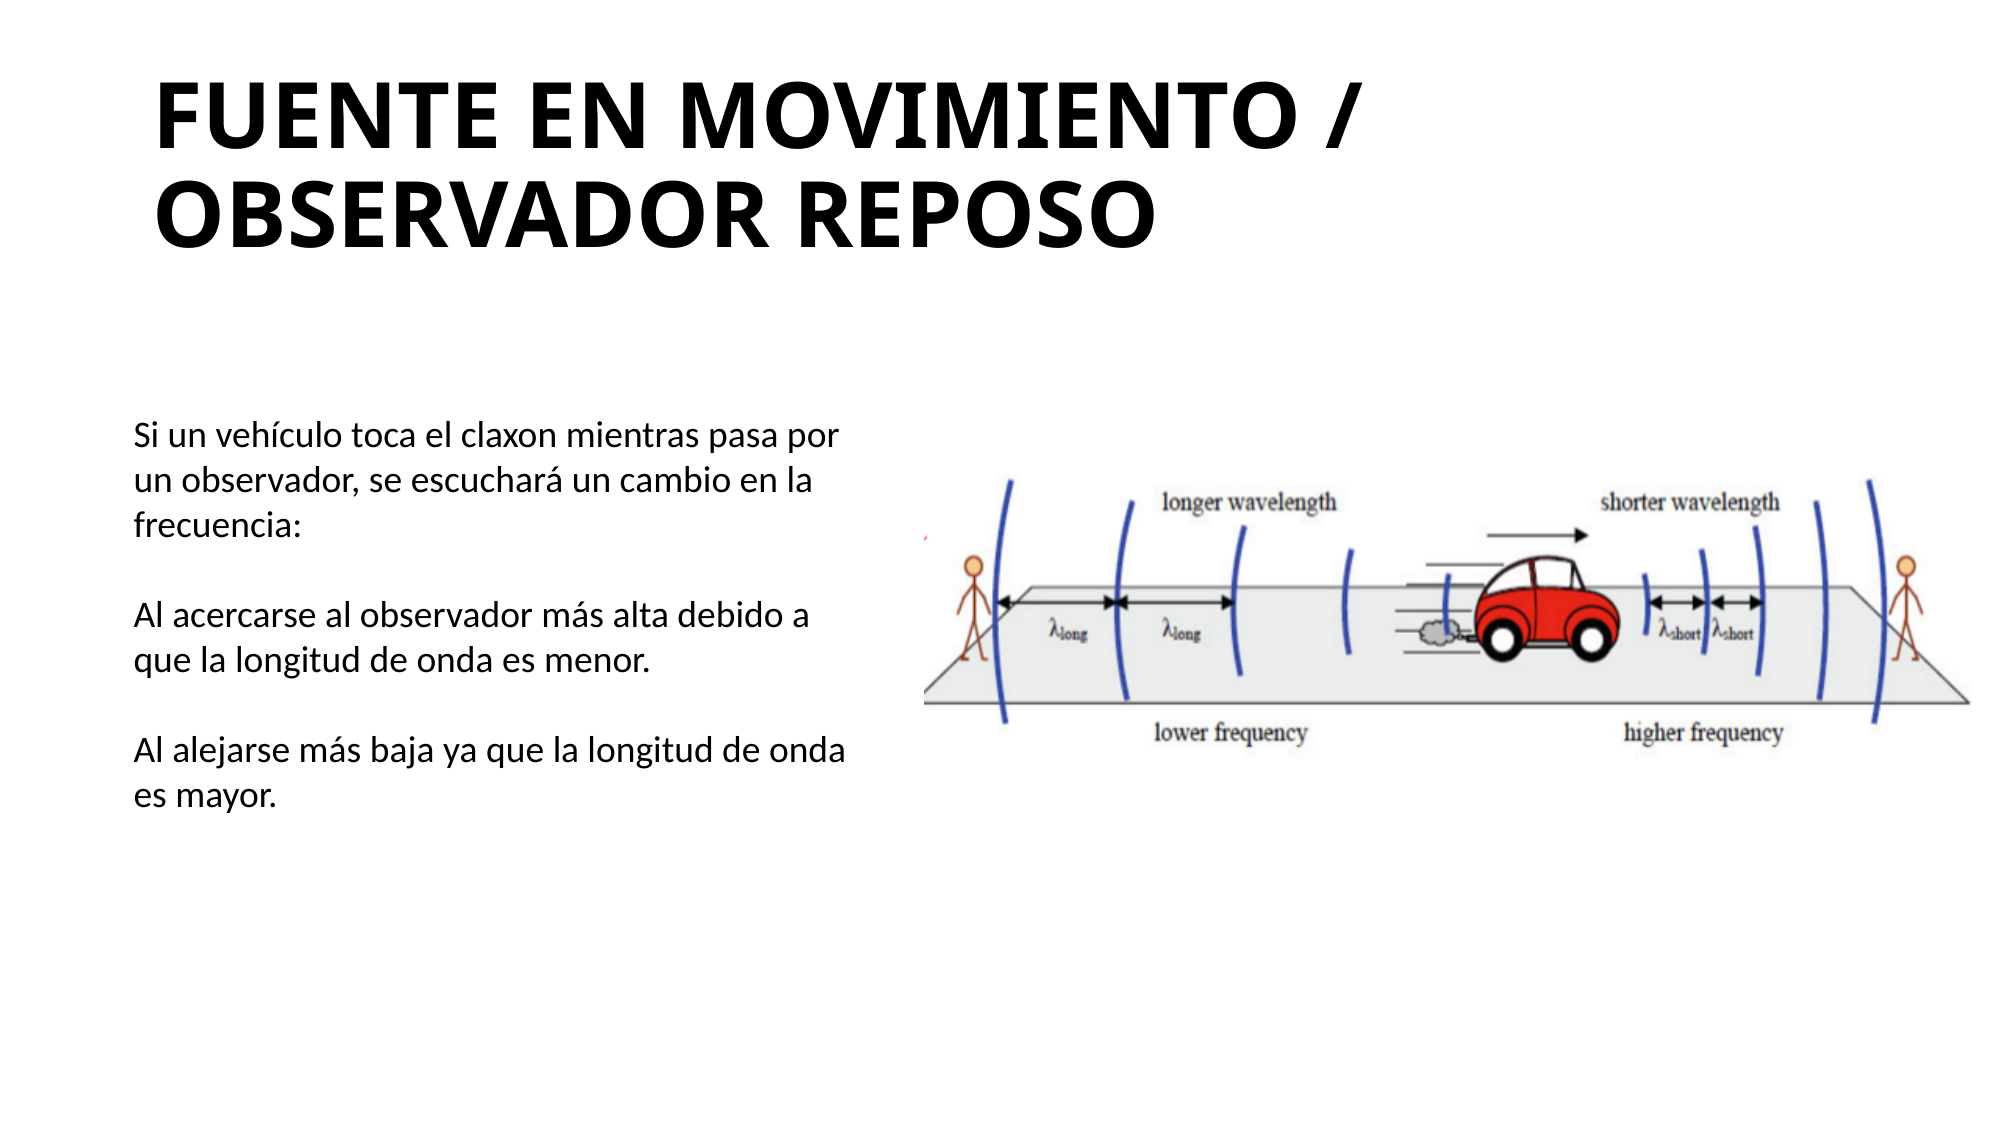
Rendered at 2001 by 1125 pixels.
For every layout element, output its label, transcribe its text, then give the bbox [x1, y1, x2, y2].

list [924, 459, 1976, 769]
title FUENTE EN MOVIMIENTO / OBSERVADOR REPOSO [137, 59, 1863, 278]
text_box Si un vehículo toca el claxon mientras pasa por un observador, se escuchará un cambio en la frecuencia: Al acercarse al observador más alta debido a que la longitud de onda es menor. Al alejarse más baja ya que la longitud de onda es mayor. [118, 402, 866, 822]
